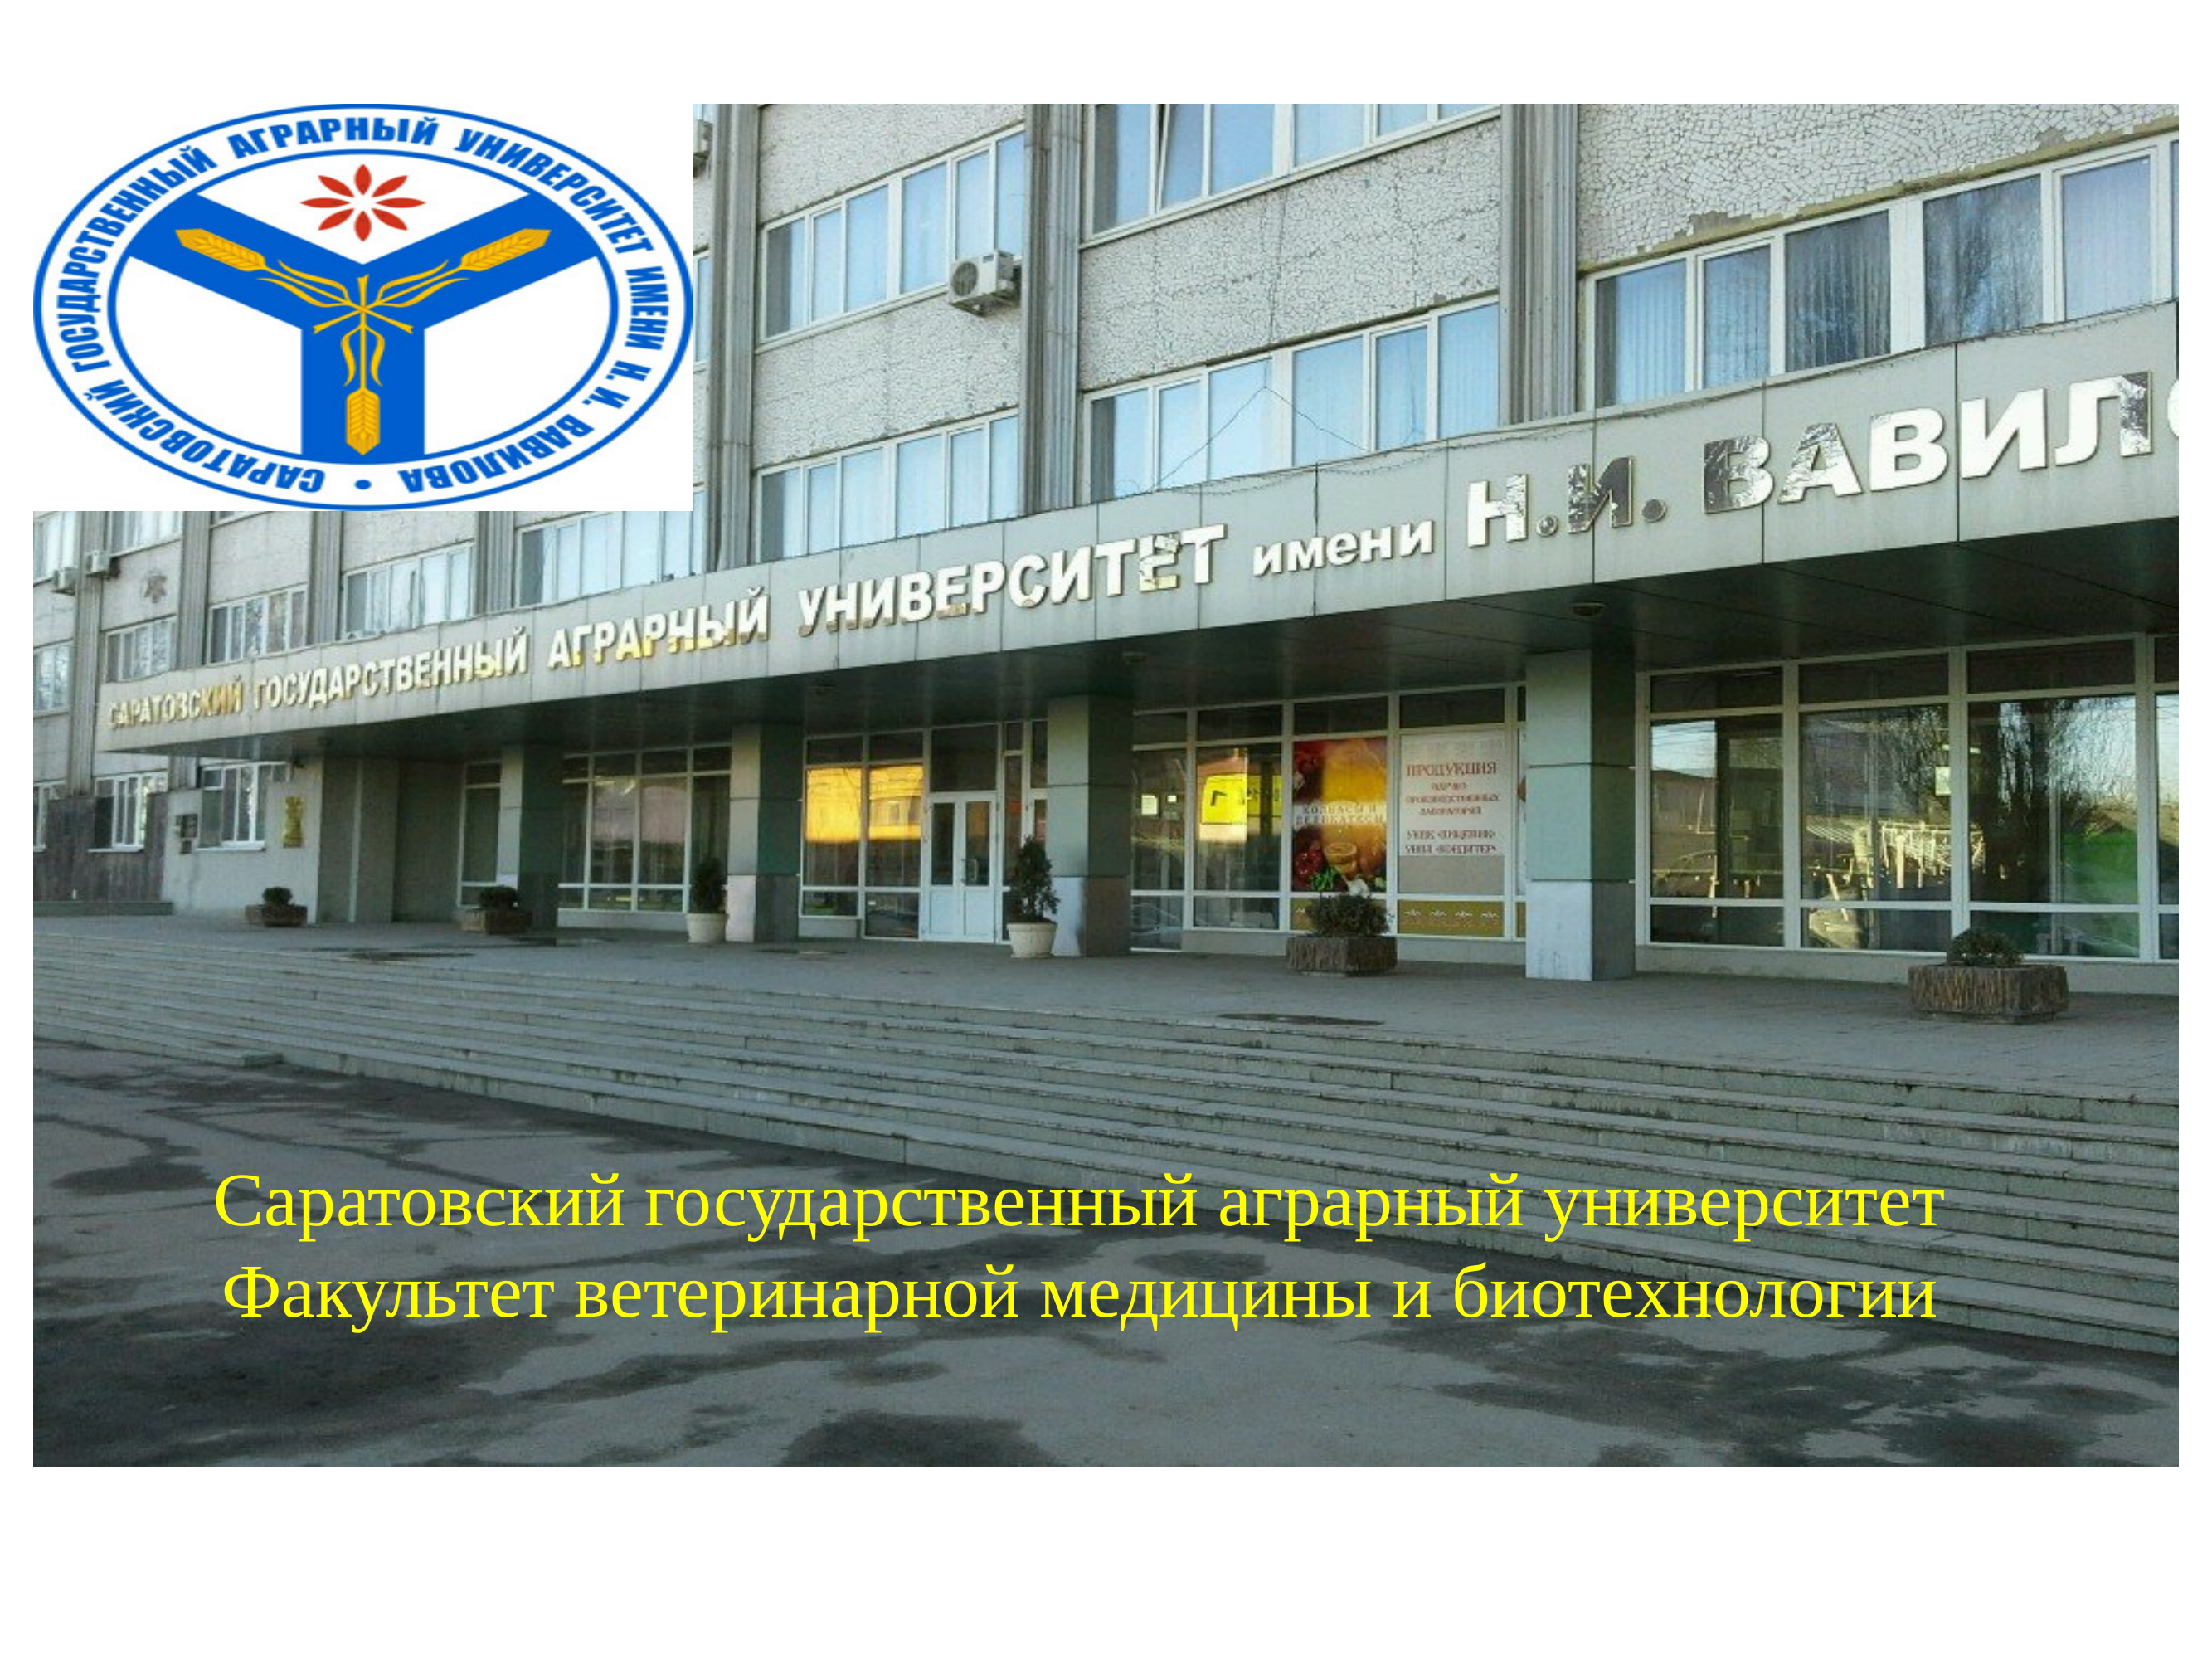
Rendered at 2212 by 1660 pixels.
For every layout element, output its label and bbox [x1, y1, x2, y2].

picture [33, 104, 2179, 1467]
